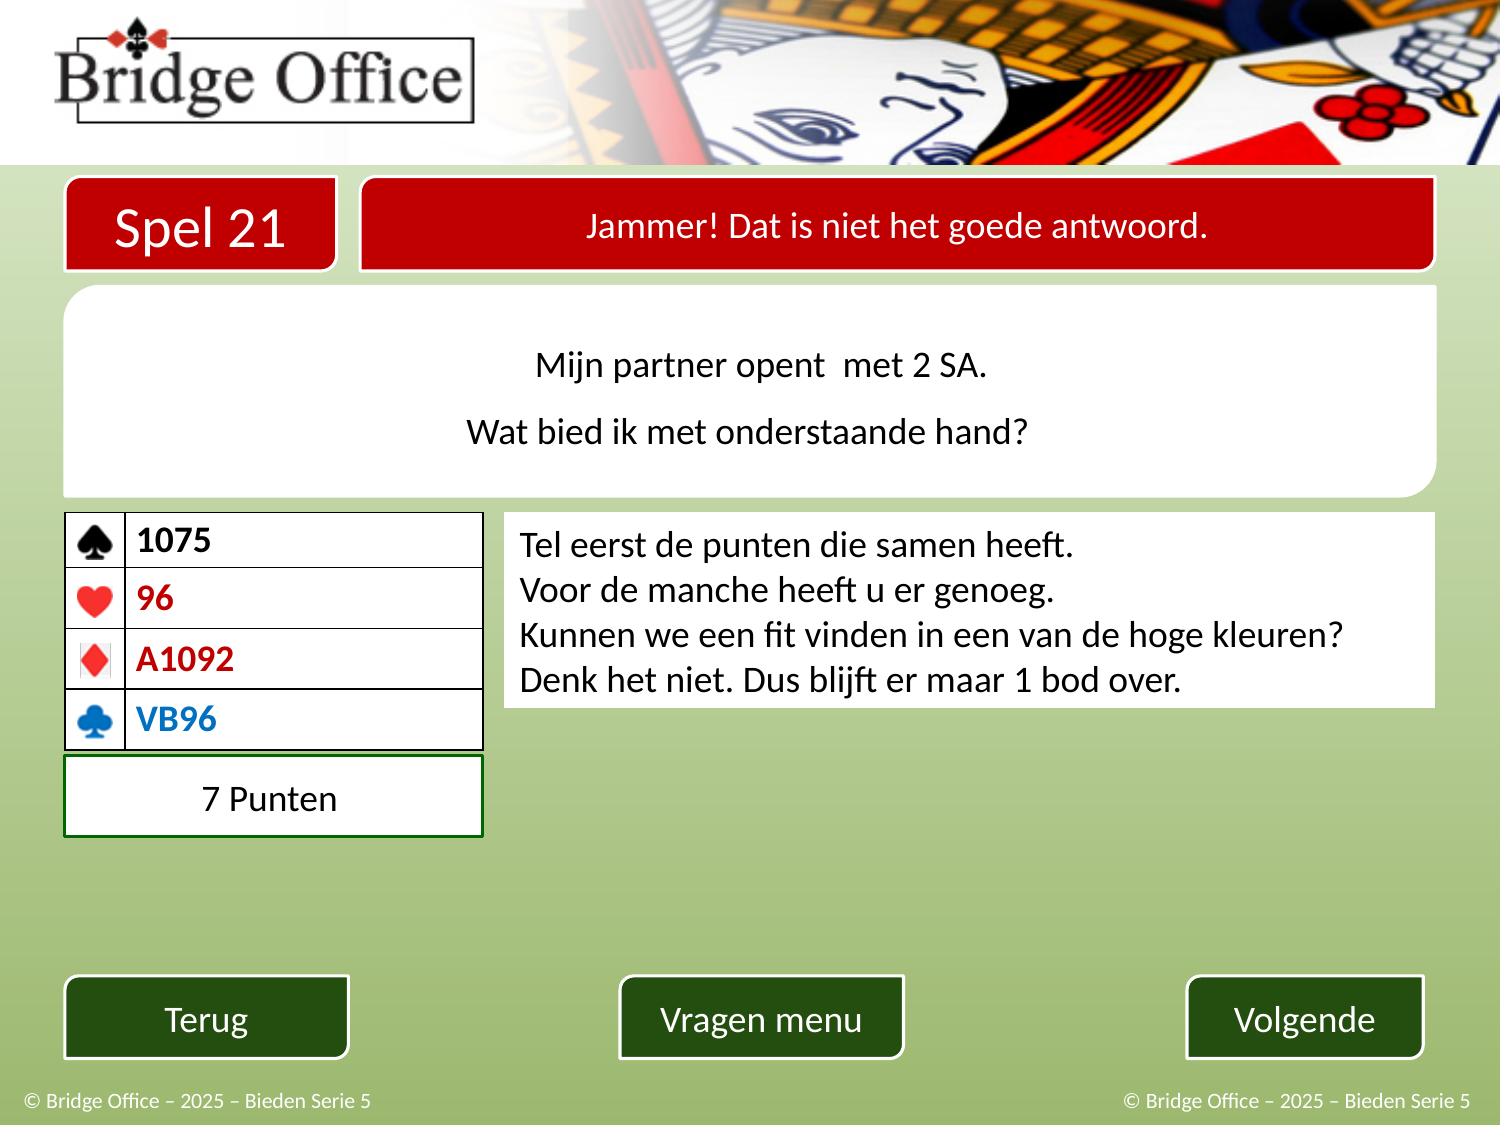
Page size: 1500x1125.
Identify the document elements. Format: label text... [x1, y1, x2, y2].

text_box Wat bied ik met onderstaande hand? [451, 399, 1072, 460]
text_box Volgende [1185, 974, 1425, 1061]
text_box Spel 21 [63, 178, 339, 273]
picture [77, 703, 114, 740]
table_cell VB96 [126, 690, 482, 749]
text_box Vragen menu [618, 974, 906, 1061]
picture [0, 0, 1500, 166]
text_box Jammer! Dat is niet het goede antwoord. [358, 178, 1437, 273]
table_cell [66, 568, 124, 628]
text_box © Bridge Office – 2025 – Bieden Serie 5 [1107, 1079, 1500, 1121]
text_box 7 Punten [63, 754, 484, 838]
table_cell A1092 [126, 629, 482, 688]
table_cell [66, 629, 124, 688]
text_box Mijn partner opent met 2 SA. [508, 332, 1015, 393]
text_box Terug [63, 974, 350, 1061]
table_header [66, 513, 124, 567]
picture [77, 585, 114, 618]
table_cell 96 [126, 568, 482, 628]
table_header 1075 [126, 513, 482, 567]
picture [77, 524, 114, 561]
picture [77, 643, 114, 679]
text_box [63, 284, 1437, 498]
text_box Tel eerst de punten die samen heeft. Voor de manche heeft u er genoeg. Kunnen we een fit vinden in een van de hoge kleuren? Denk het niet. Dus blijft er maar 1 bod over. [504, 512, 1435, 708]
table_cell [66, 690, 124, 749]
text_box © Bridge Office – 2025 – Bieden Serie 5 [8, 1079, 393, 1121]
